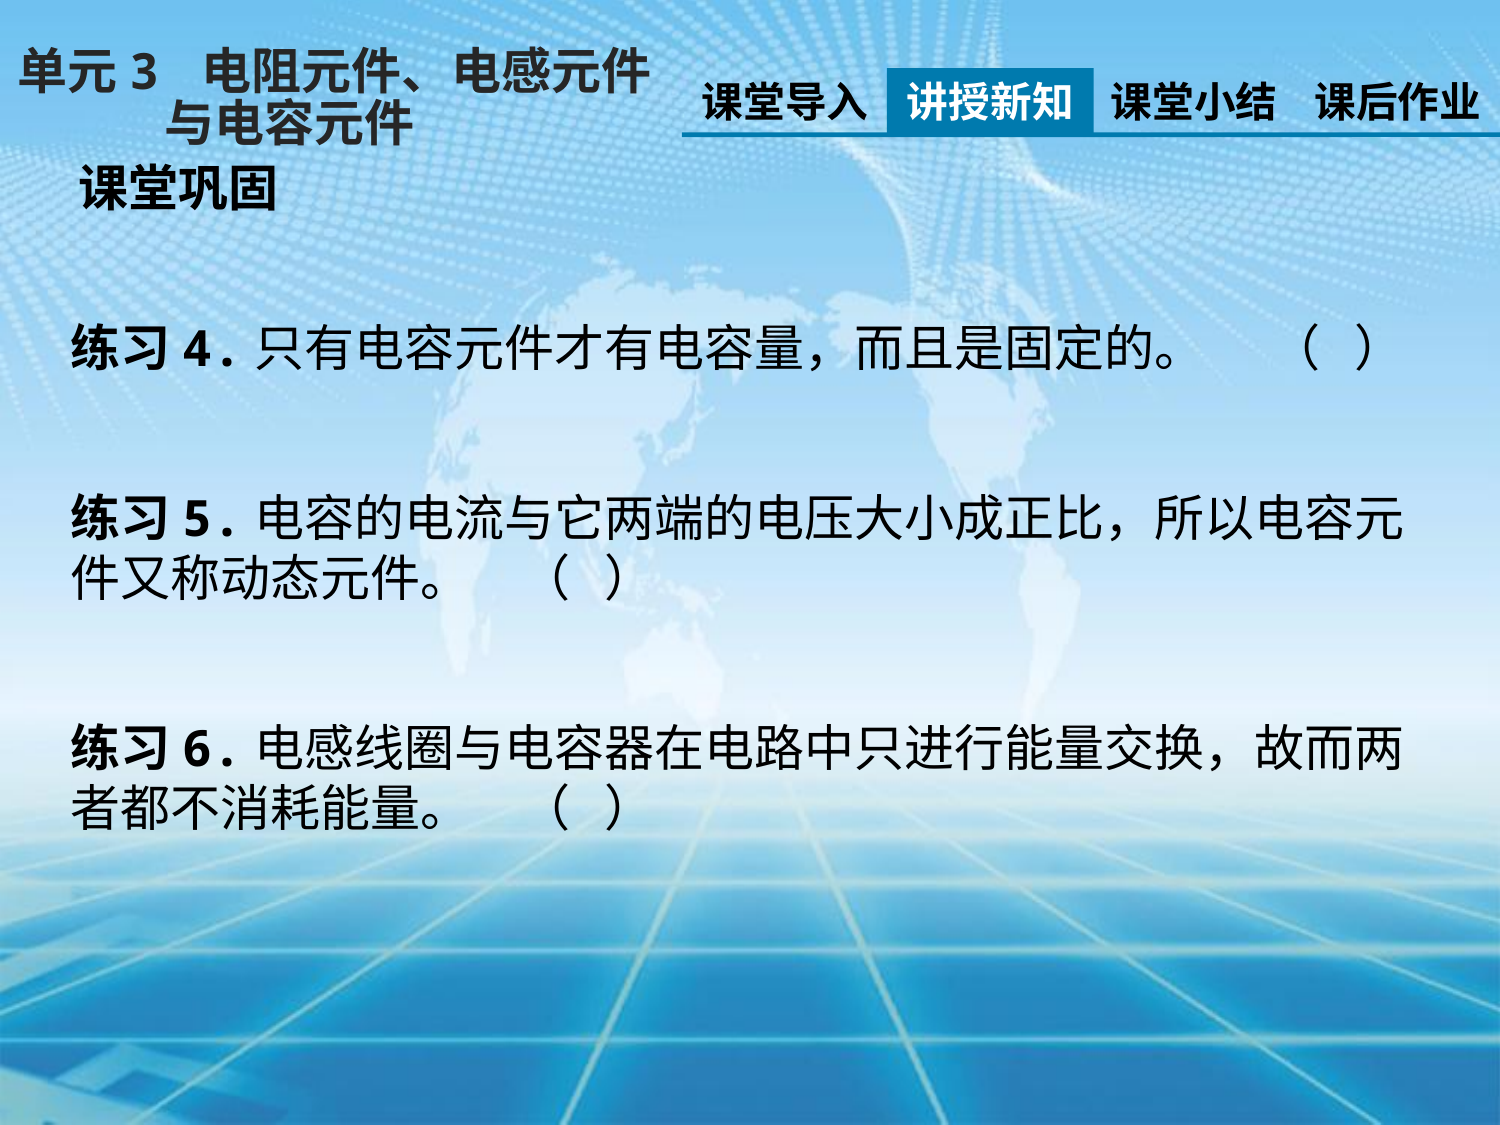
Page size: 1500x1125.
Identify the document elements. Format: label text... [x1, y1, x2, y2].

text_box 课堂巩固 [31, 160, 326, 239]
text_box 练习4.只有电容元件才有电容量，而且是固定的。 （ ） 练习5.电容的电流与它两端的电压大小成正比，所以电容元件又称动态元件。 （ ） 练习6.电感线圈与电容器在电路中只进行能量交换，故而两者都不消耗能量。 （ ） [55, 309, 1441, 844]
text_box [2, 39, 1500, 160]
picture [0, 0, 1500, 1125]
